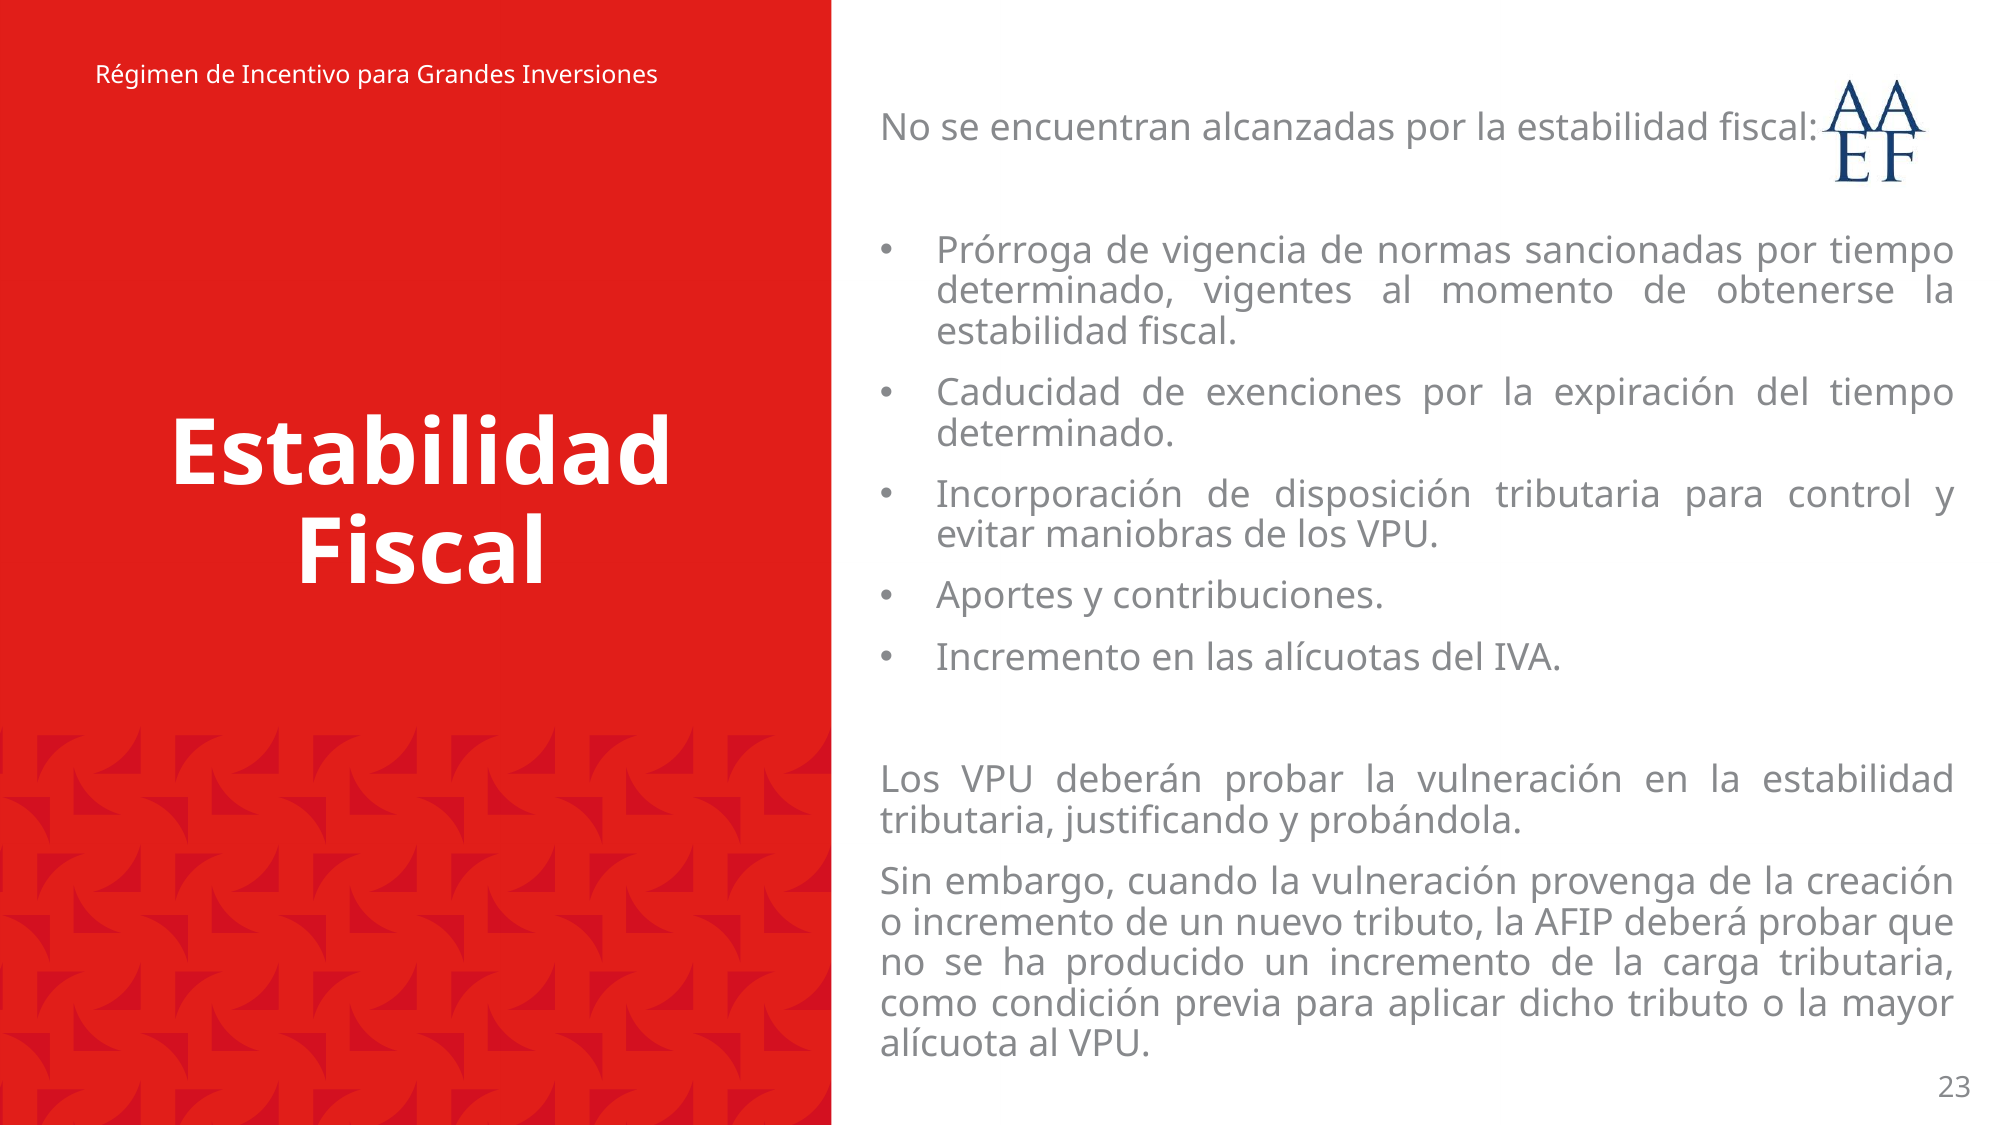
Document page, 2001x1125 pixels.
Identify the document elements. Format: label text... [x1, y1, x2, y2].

list Estabilidad Fiscal [57, 397, 787, 687]
list No se encuentran alcanzadas por la estabilidad fiscal: Prórroga de vigencia de normas sancionadas por tiempo determinado, vigentes al momento de obtenerse la estabilidad fiscal. Caducidad de exenciones por la expiración del tiempo determinado. Incorporación de disposición tributaria para control y evitar maniobras de los VPU. Aportes y contribuciones. Incremento en las alícuotas del IVA. Los VPU deberán probar la vulneración en la estabilidad tributaria, justificando y probándola. Sin embargo, cuando la vulneración provenga de la creación o incremento de un nuevo tributo, la AFIP deberá probar que no se ha producido un incremento de la carga tributaria, como condición previa para aplicar dicho tributo o la mayor alícuota al VPU. [864, 100, 1971, 984]
list Régimen de Incentivo para Grandes Inversiones [80, 54, 764, 95]
picture [0, 0, 2001, 1125]
